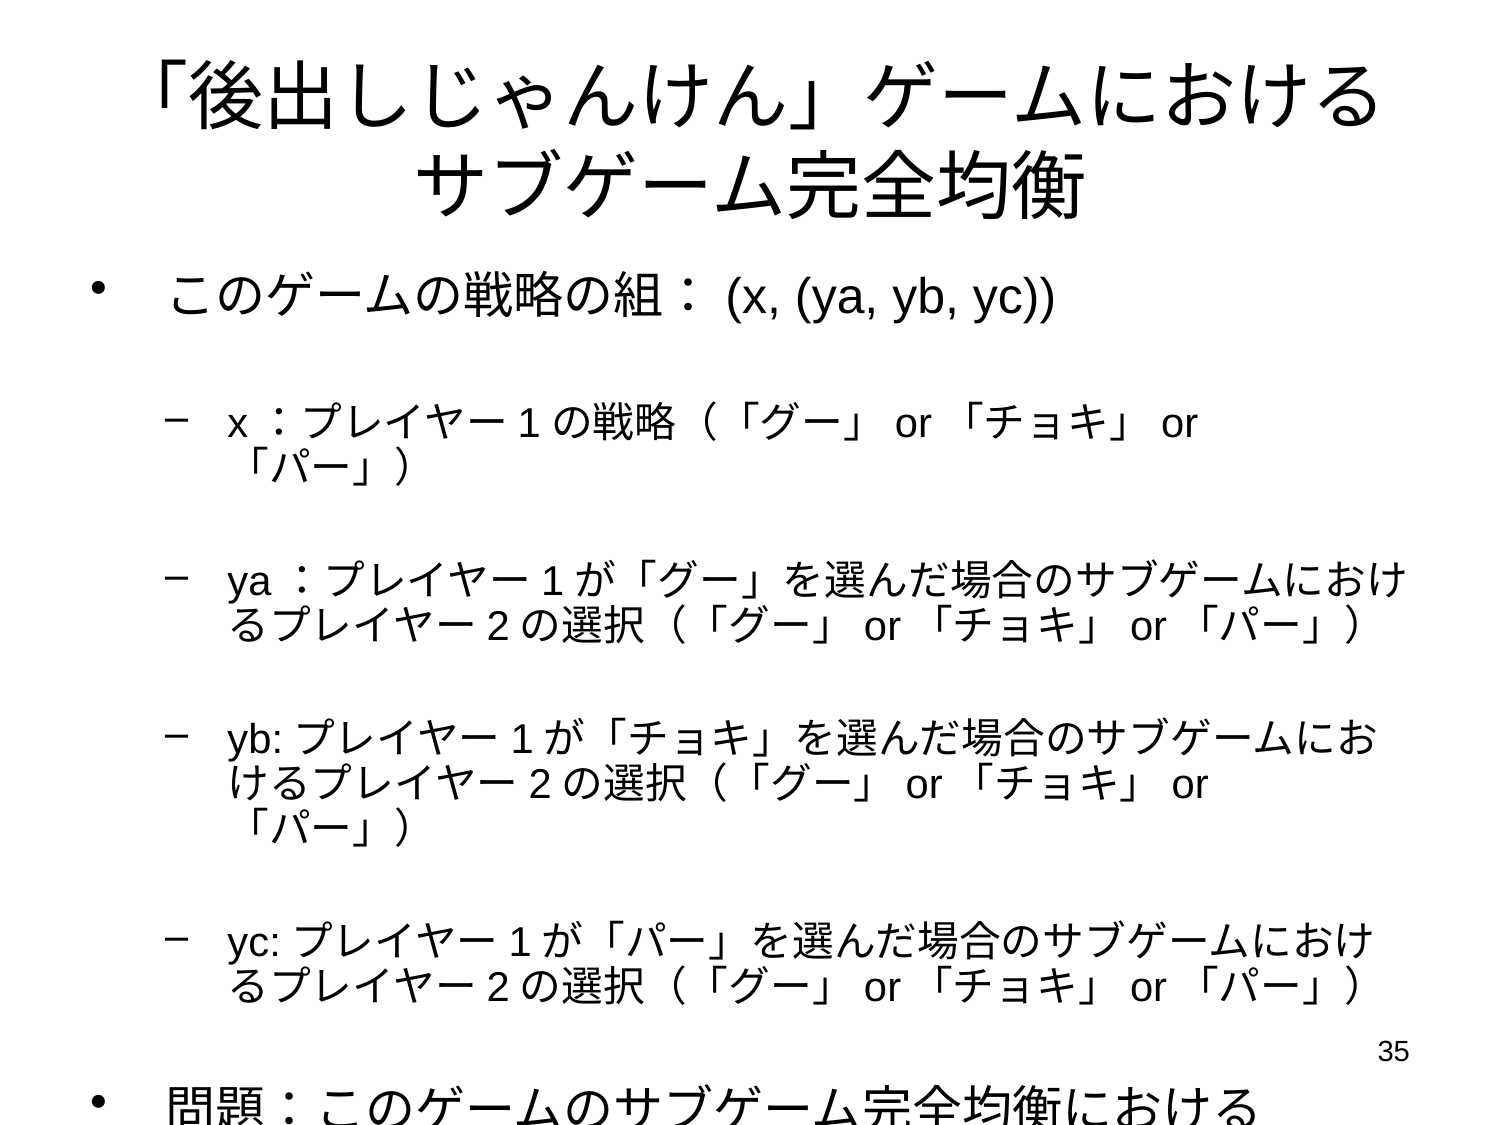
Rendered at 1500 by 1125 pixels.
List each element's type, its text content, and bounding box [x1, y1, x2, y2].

title 「後出しじゃんけん」ゲームにおけるサブゲーム完全均衡 [75, 45, 1425, 233]
slide_number 35 [1074, 1024, 1426, 1103]
list このゲームの戦略の組：(x, (ya, yb, yc)) x：プレイヤー1の戦略（「グー」or「チョキ」or「パー」） ya：プレイヤー1が「グー」を選んだ場合のサブゲームにおけるプレイヤー2の選択（「グー」or「チョキ」or「パー」） yb:プレイヤー1が「チョキ」を選んだ場合のサブゲームにおけるプレイヤー2の選択（「グー」or「チョキ」or「パー」） yc:プレイヤー1が「パー」を選んだ場合のサブゲームにおけるプレイヤー2の選択（「グー」or「チョキ」or「パー」） 問題：このゲームのサブゲーム完全均衡における 均衡戦略をすべて求めよ。（純粋戦略で） それぞれの均衡におけるゲームの結果を記述せよ。 [75, 262, 1425, 1083]
